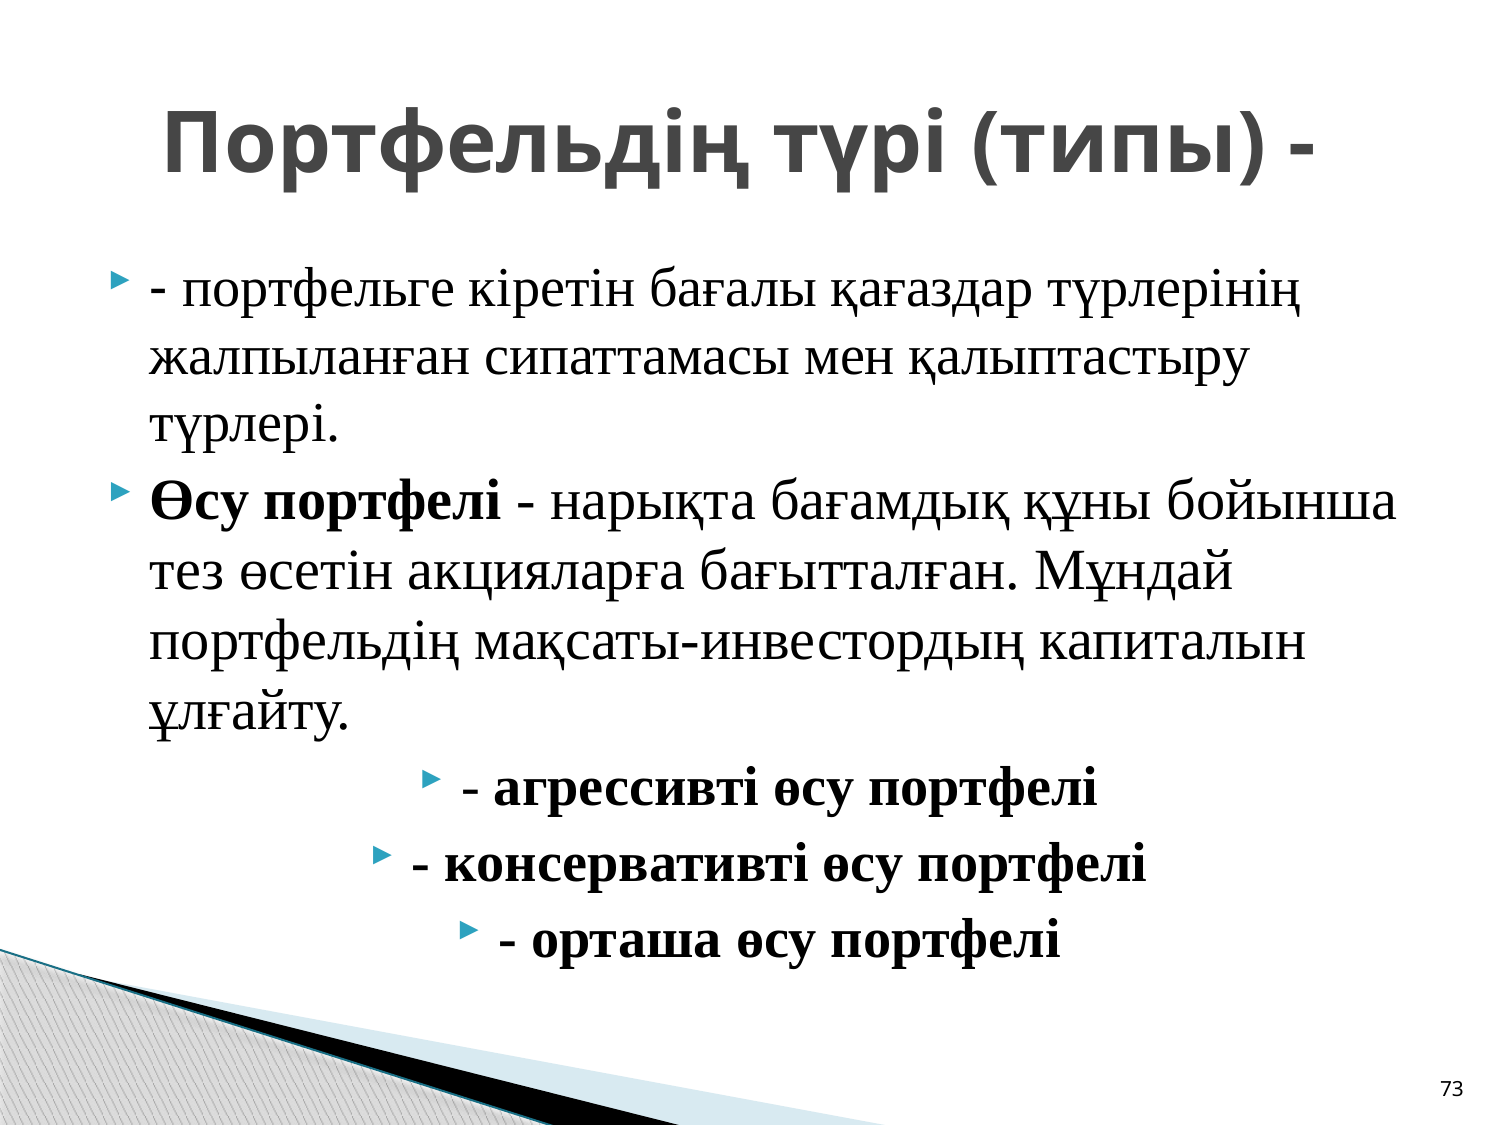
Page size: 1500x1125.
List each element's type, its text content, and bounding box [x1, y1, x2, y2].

slide_number 73 [1418, 1051, 1479, 1112]
list - портфельге кіретін бағалы қағаздар түрлерінің жалпыланған сипаттамасы мен қалыптастыру түрлері. Өсу портфелі - нарықта бағамдық құны бойынша тез өсетін акцияларға бағытталған. Мұндай портфельдің мақсаты-инвестордың капиталын ұлғайту. - агрессивті өсу портфелі - консервативті өсу портфелі - орташа өсу портфелі [75, 243, 1425, 986]
title Портфельдің түрі (типы) - [75, 45, 1425, 233]
